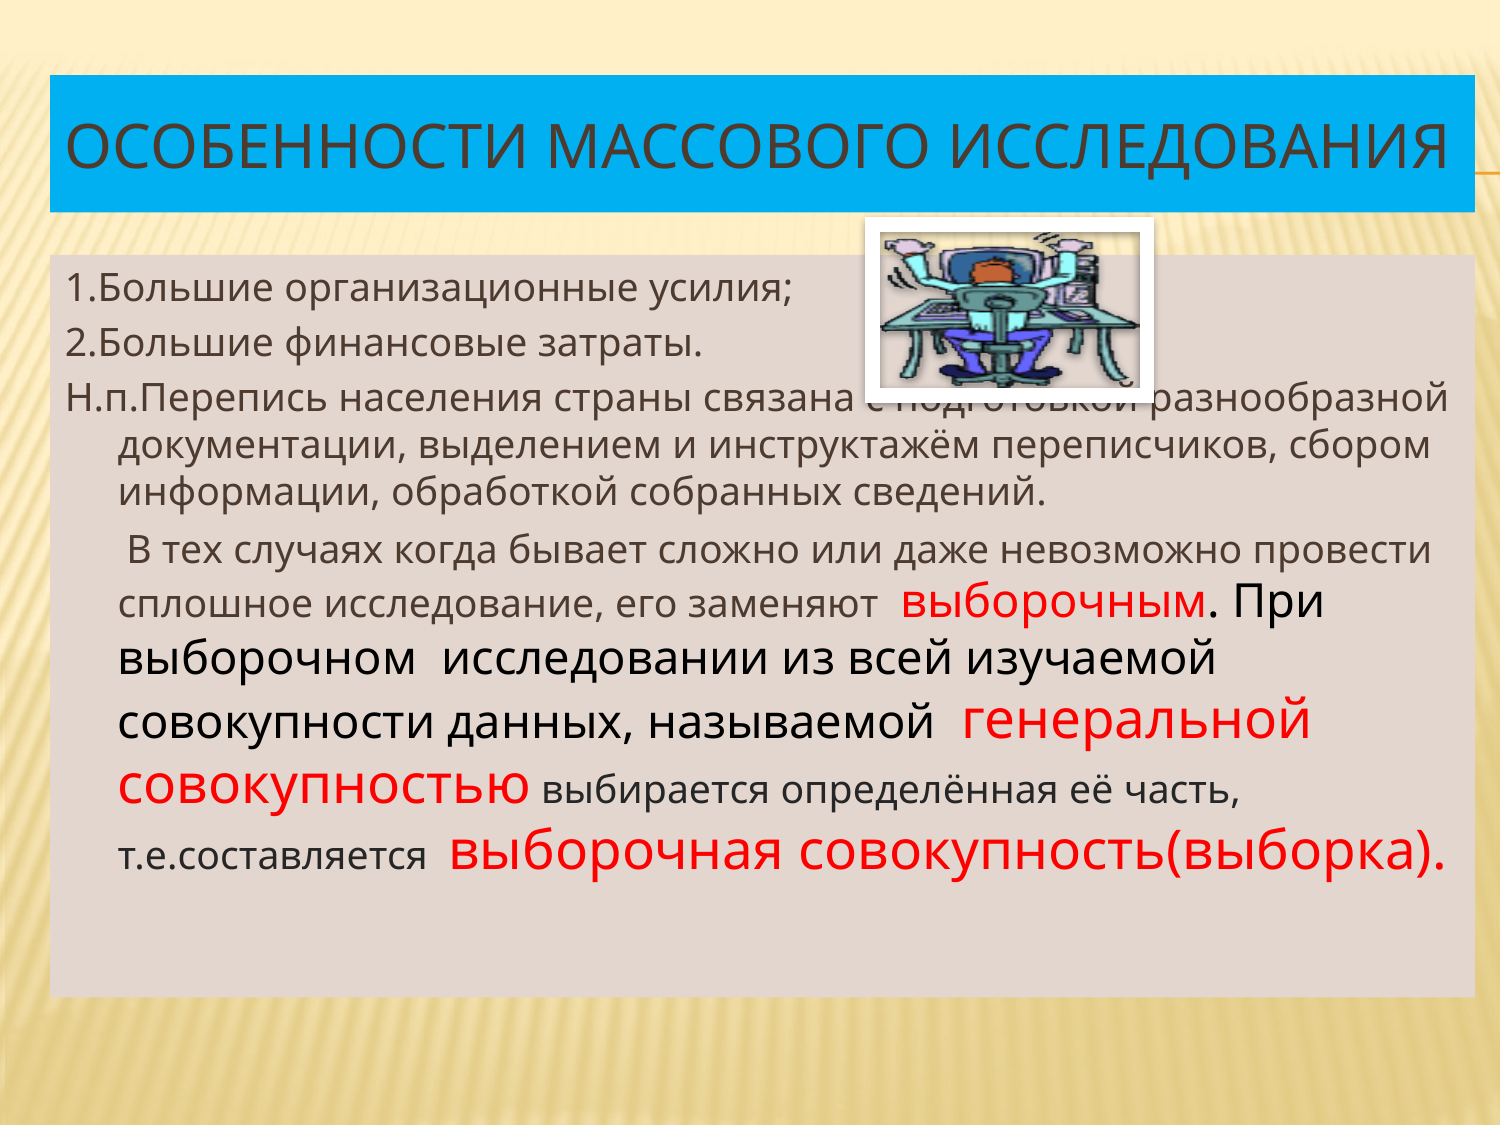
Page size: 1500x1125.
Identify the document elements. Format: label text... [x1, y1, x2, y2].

list 1.Большие организационные усилия; 2.Большие финансовые затраты. Н.п.Перепись населения страны связана с подготовкой разнообразной документации, выделением и инструктажём переписчиков, сбором информации, обработкой собранных сведений. В тех случаях когда бывает сложно или даже невозможно провести сплошное исследование, его заменяют выборочным. При выборочном исследовании из всей изучаемой совокупности данных, называемой генеральной совокупностью выбирается определённая её часть, т.е.составляется выборочная совокупность(выборка). [50, 254, 1475, 998]
picture [879, 231, 1140, 389]
title Особенности массового исследования [50, 75, 1475, 213]
